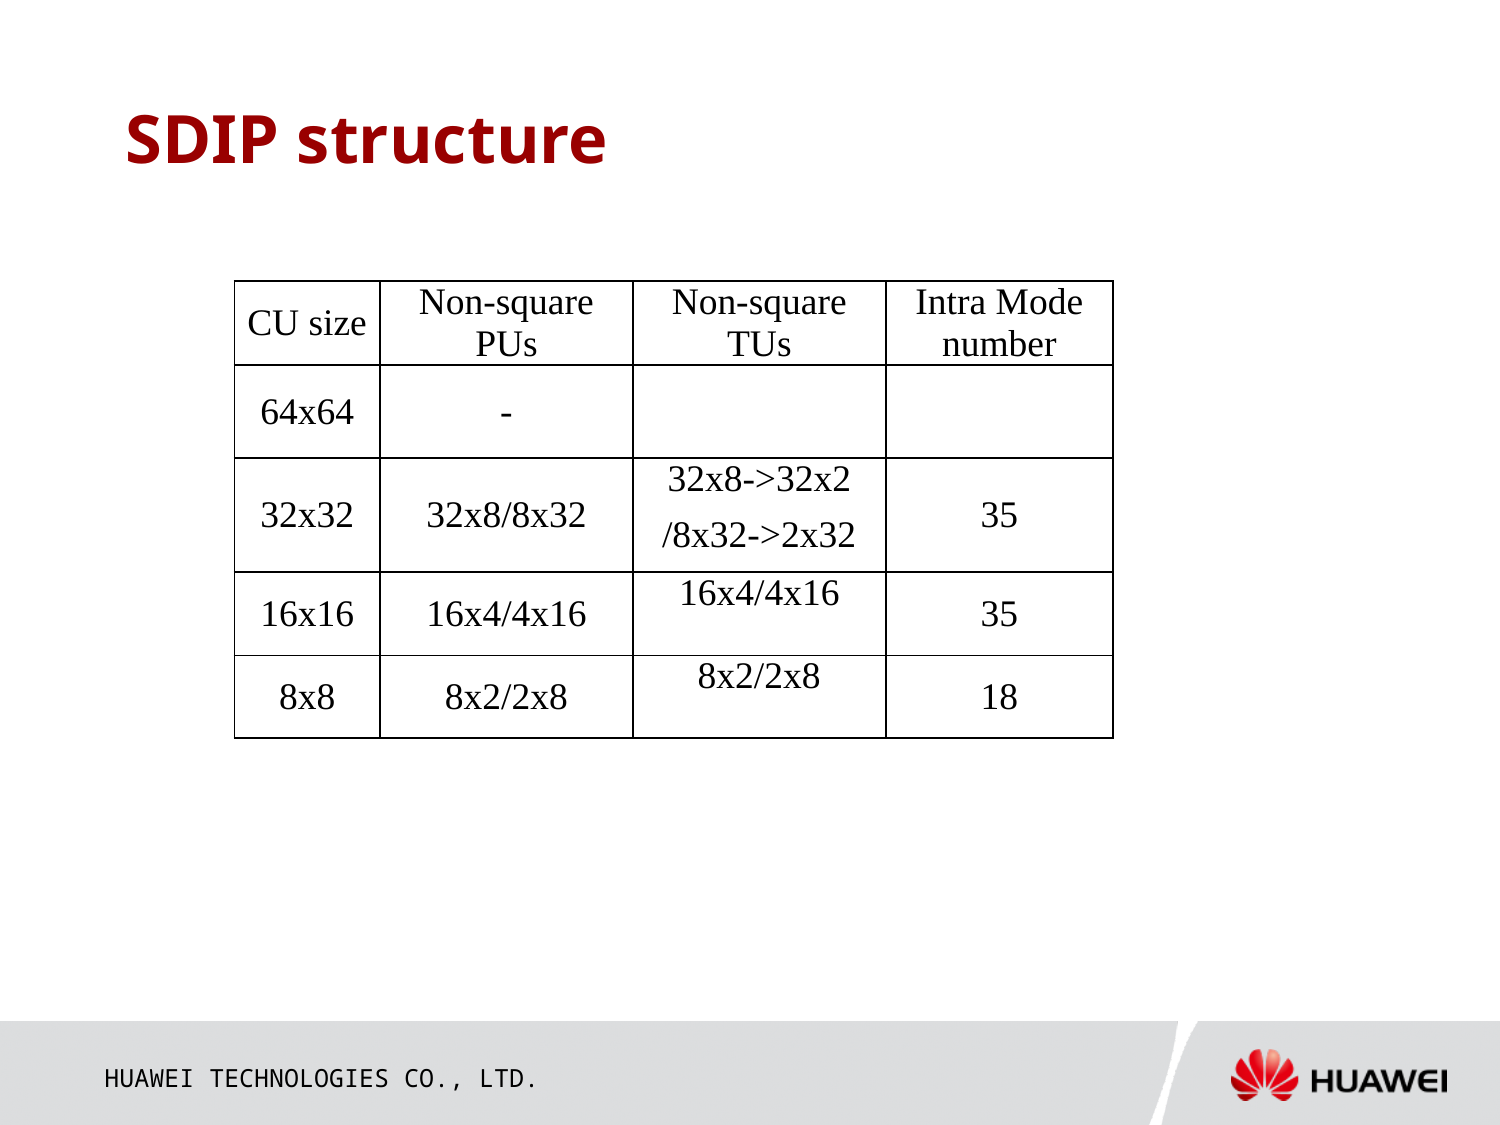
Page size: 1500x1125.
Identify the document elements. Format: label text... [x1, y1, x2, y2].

title SDIP structure [111, 150, 1384, 244]
table_cell 32x8->32x2 /8x32->2x32 [634, 459, 885, 571]
table_cell 8x2/2x8 [634, 656, 885, 737]
table_header Non-square TUs [634, 282, 885, 364]
table_header Intra Mode number [887, 282, 1112, 364]
table_cell 16x4/4x16 [634, 573, 885, 655]
table_cell 64x64 [235, 366, 379, 457]
text_box [49, 24, 1454, 150]
table_cell [887, 366, 1112, 457]
table_cell - [381, 366, 632, 457]
table_cell 8x2/2x8 [381, 656, 632, 737]
table_cell 16x4/4x16 [381, 573, 632, 655]
table_cell 35 [887, 459, 1112, 571]
table_header Non-square PUs [381, 282, 632, 364]
picture [0, 1021, 1500, 1125]
table_cell [634, 366, 885, 457]
table_cell 8x8 [235, 656, 379, 737]
table_cell 18 [887, 656, 1112, 737]
table_header CU size [235, 282, 379, 364]
table_cell 16x16 [235, 573, 379, 655]
table_cell 35 [887, 573, 1112, 655]
table_cell 32x32 [235, 459, 379, 571]
table_cell 32x8/8x32 [381, 459, 632, 571]
